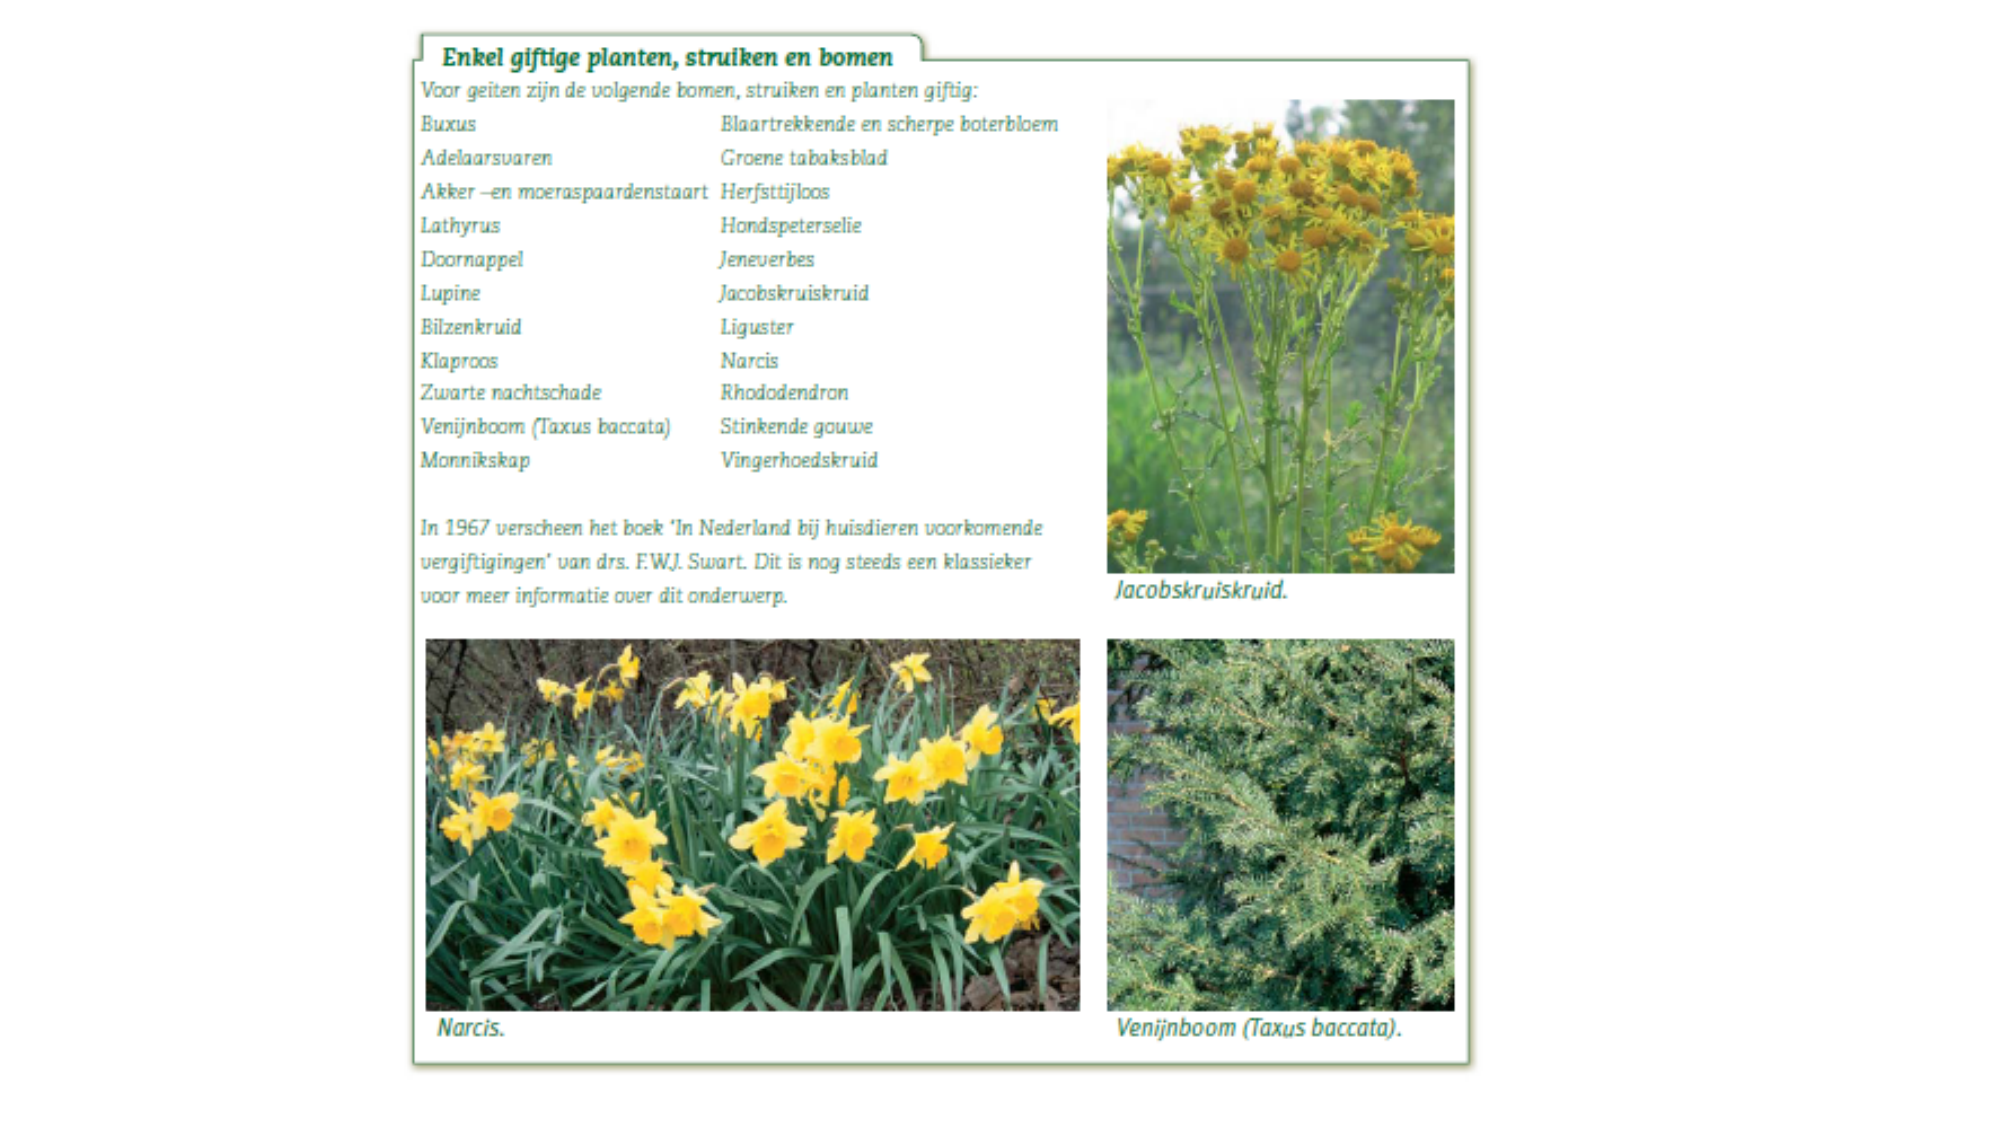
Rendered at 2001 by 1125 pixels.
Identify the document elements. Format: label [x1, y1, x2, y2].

picture [366, 7, 1560, 1086]
